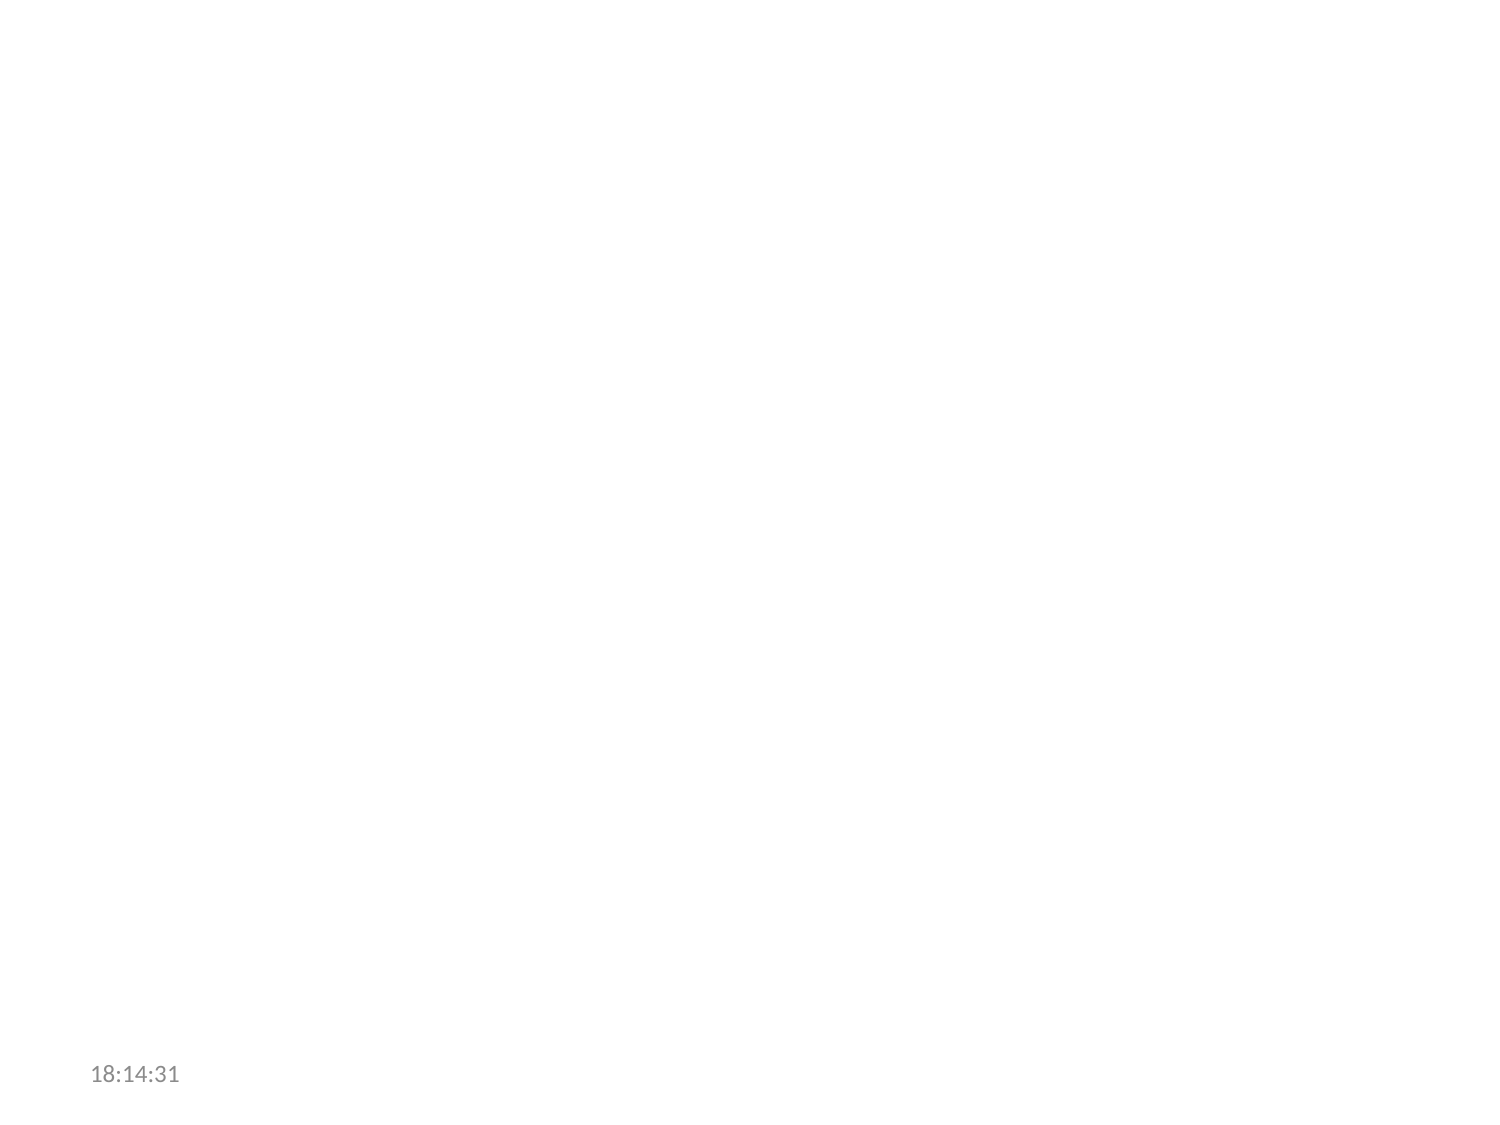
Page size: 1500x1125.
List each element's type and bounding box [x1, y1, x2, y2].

slide_number [75, 1042, 425, 1103]
